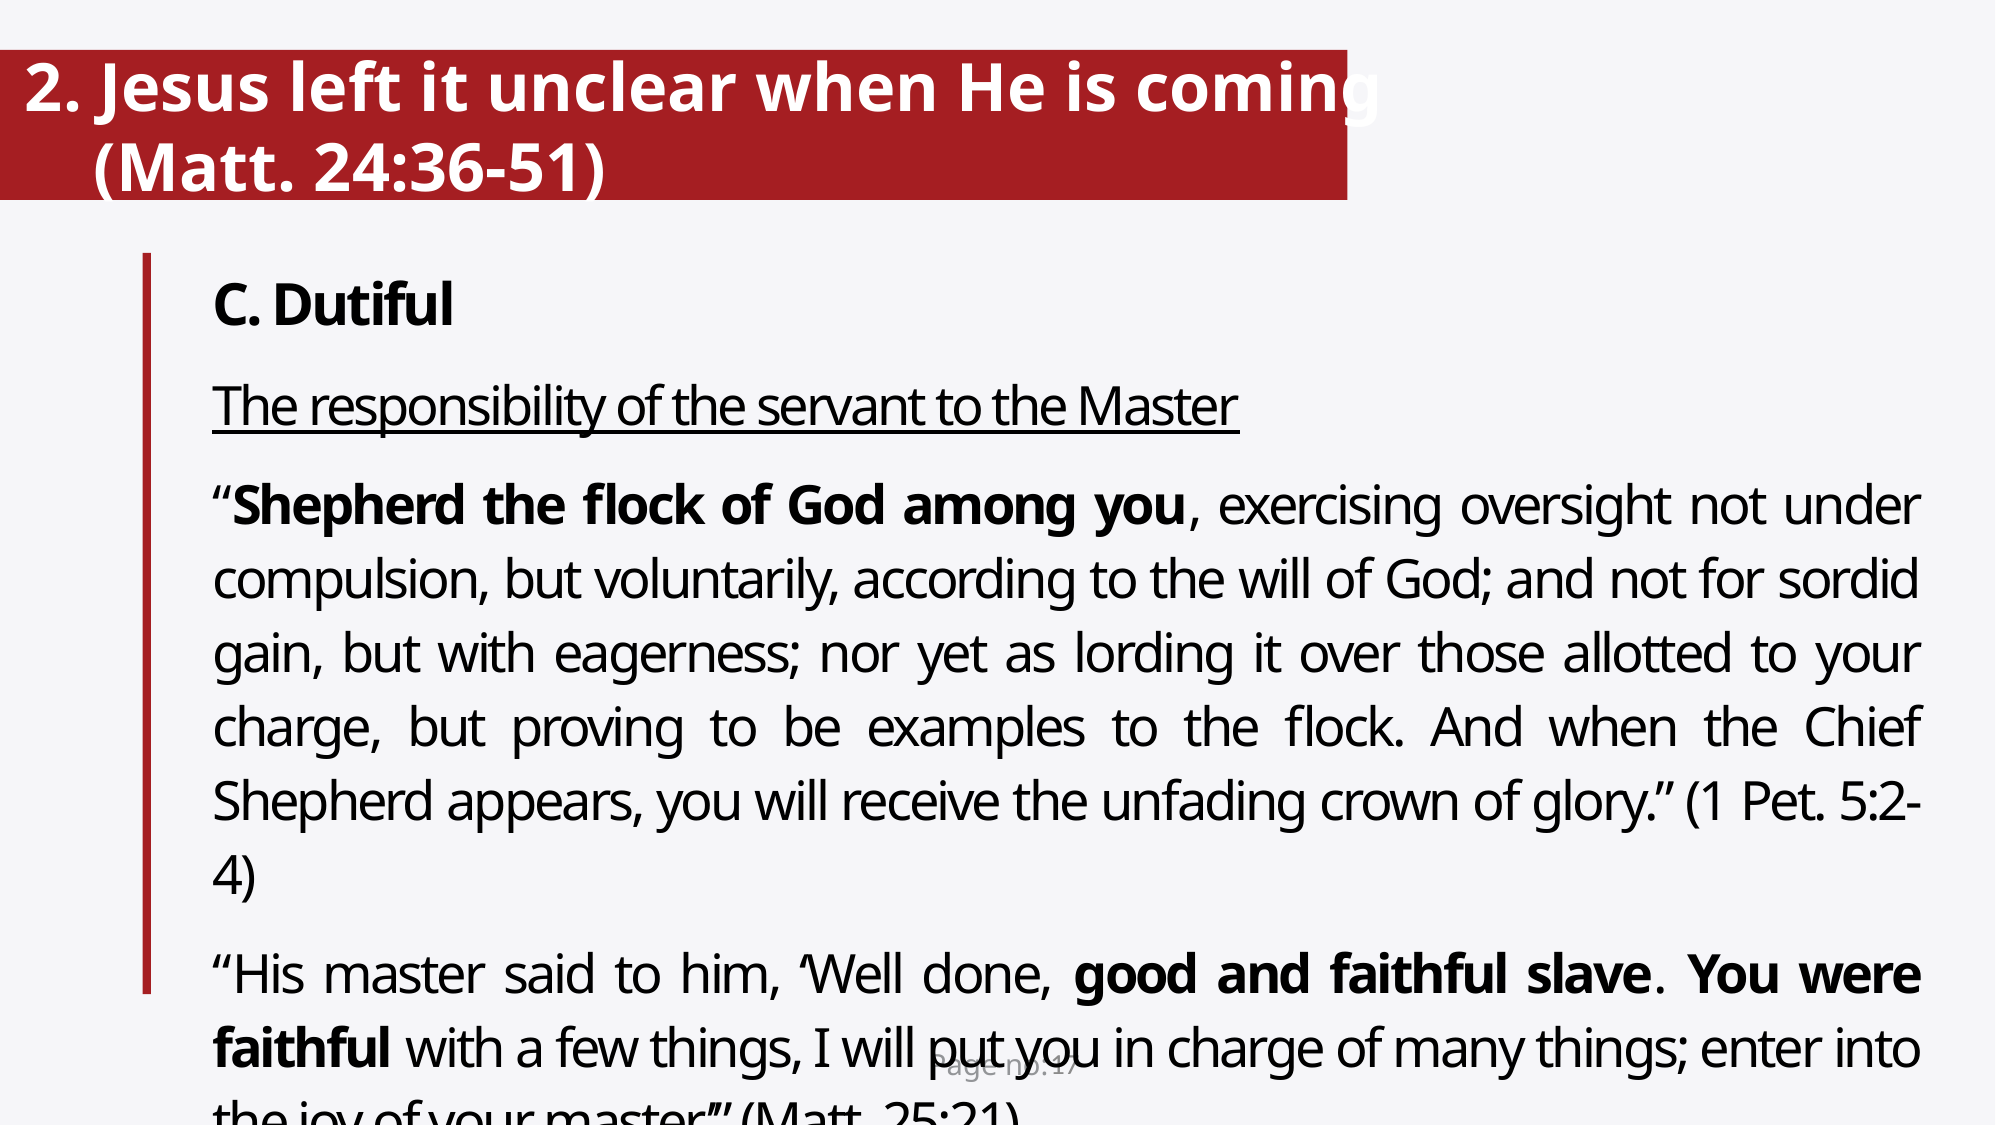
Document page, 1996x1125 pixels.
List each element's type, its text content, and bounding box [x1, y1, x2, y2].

subtitle C. Dutiful The responsibility of the servant to the Master “Shepherd the flock of God among you, exercising oversight not under compulsion, but voluntarily, according to the will of God; and not for sordid gain, but with eagerness; nor yet as lording it over those allotted to your charge, but proving to be examples to the flock. And when the Chief Shepherd appears, you will receive the unfading crown of glory.” (1 Pet. 5:2-4) “His master said to him, ‘Well done, good and faithful slave. You were faithful with a few things, I will put you in charge of many things; enter into the joy of your master.’” (Matt. 25:21) [197, 249, 1936, 1000]
title 2. Jesus left it unclear when He is coming (Matt. 24:36-51) [10, 62, 1806, 188]
